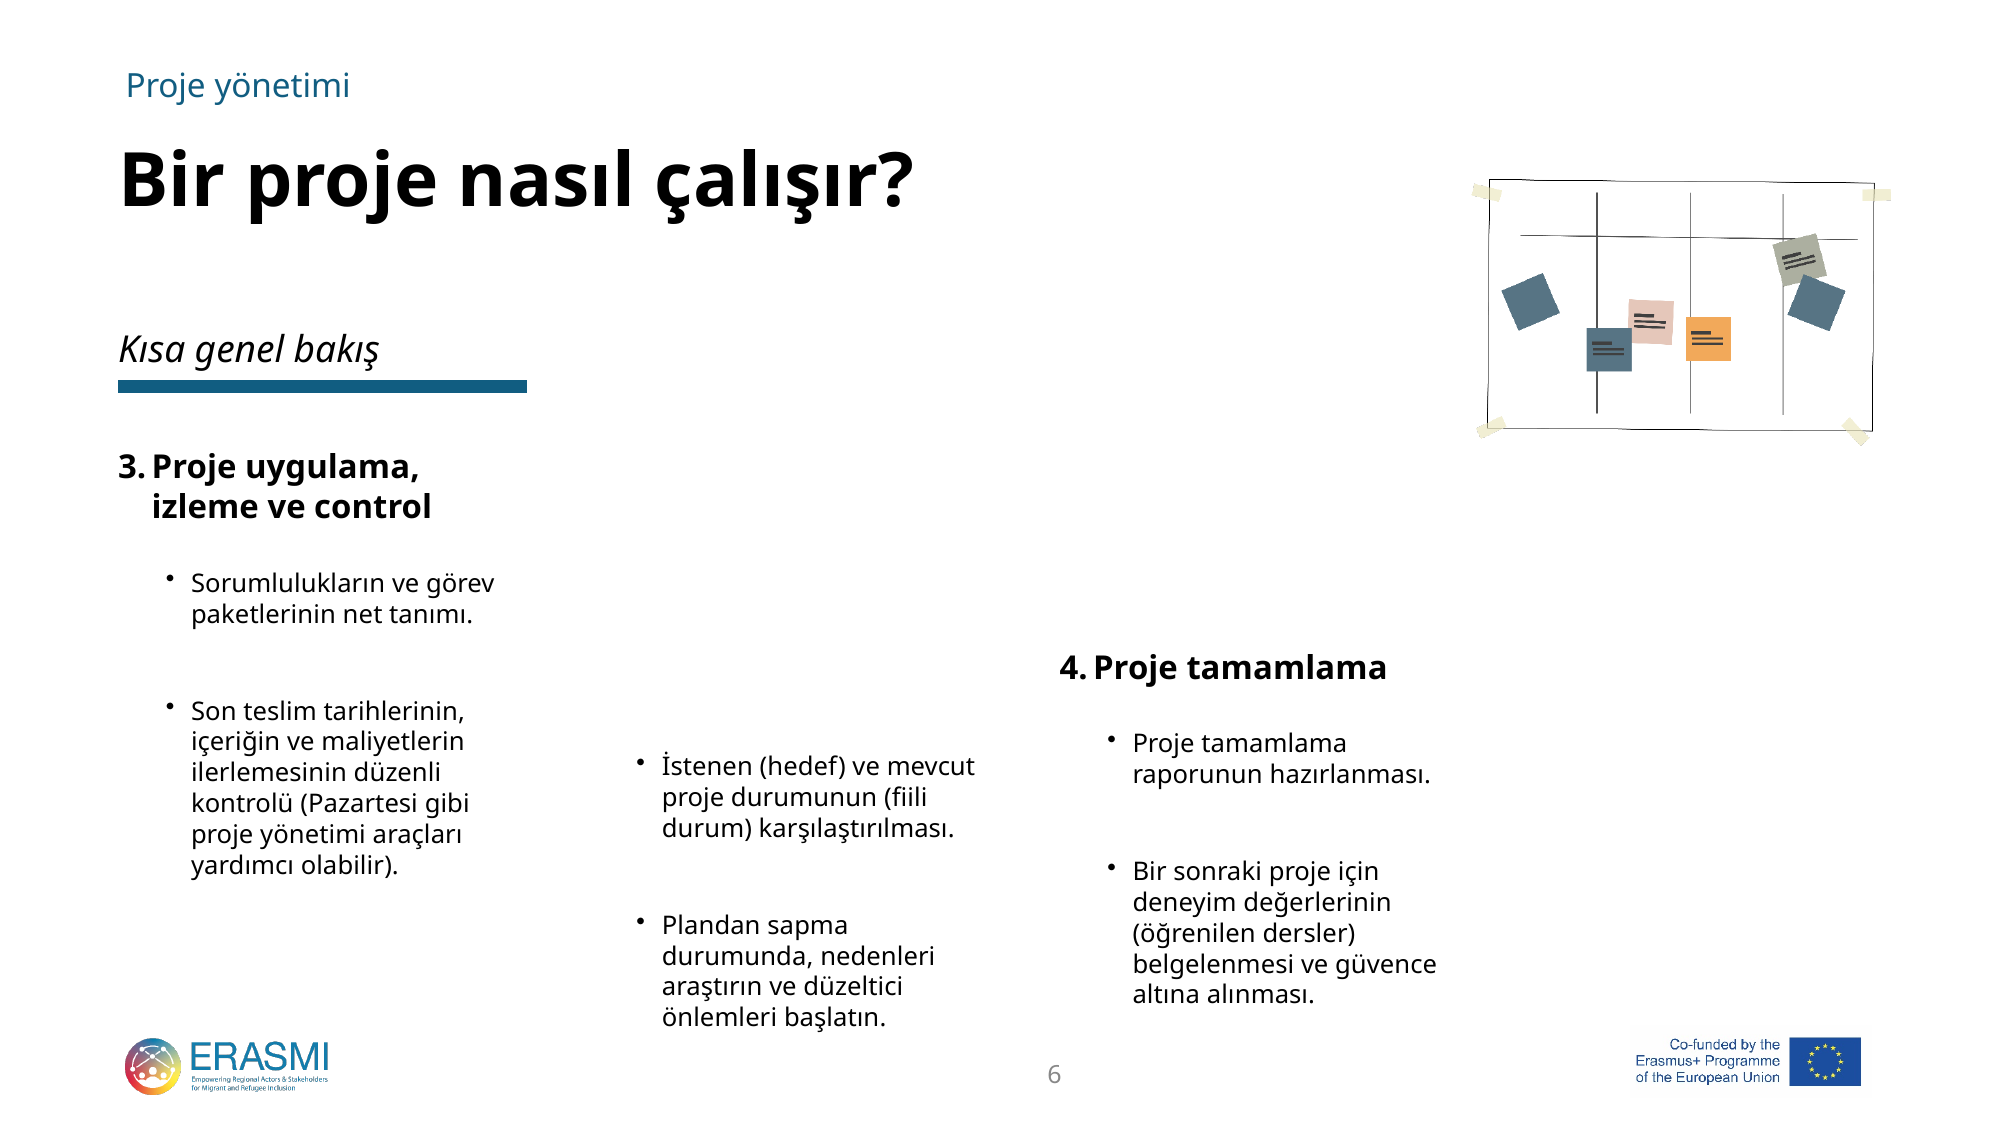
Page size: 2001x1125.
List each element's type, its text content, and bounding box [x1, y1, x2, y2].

title Bir proje nasıl çalışır? [117, 138, 1473, 296]
picture [1470, 179, 1891, 447]
picture [118, 1039, 332, 1098]
picture [1630, 1025, 1872, 1098]
list Kısa genel bakış [117, 311, 528, 371]
list Proje uygulama, izleme ve control Sorumlulukların ve görev paketlerinin net tanımı. Son teslim tarihlerinin, içeriğin ve maliyetlerin ilerlemesinin düzenli kontrolü (Pazartesi gibi proje yönetimi araçları yardımcı olabilir). İstenen (hedef) ve mevcut proje durumunun (fiili durum) karşılaştırılması. Plandan sapma durumunda, nedenleri araştırın ve düzeltici önlemleri başlatın. Proje tamamlama Proje tamamlama raporunun hazırlanması. Bir sonraki proje için deneyim değerlerinin (öğrenilen dersler) belgelenmesi ve güvence altına alınması. [117, 445, 1472, 1039]
